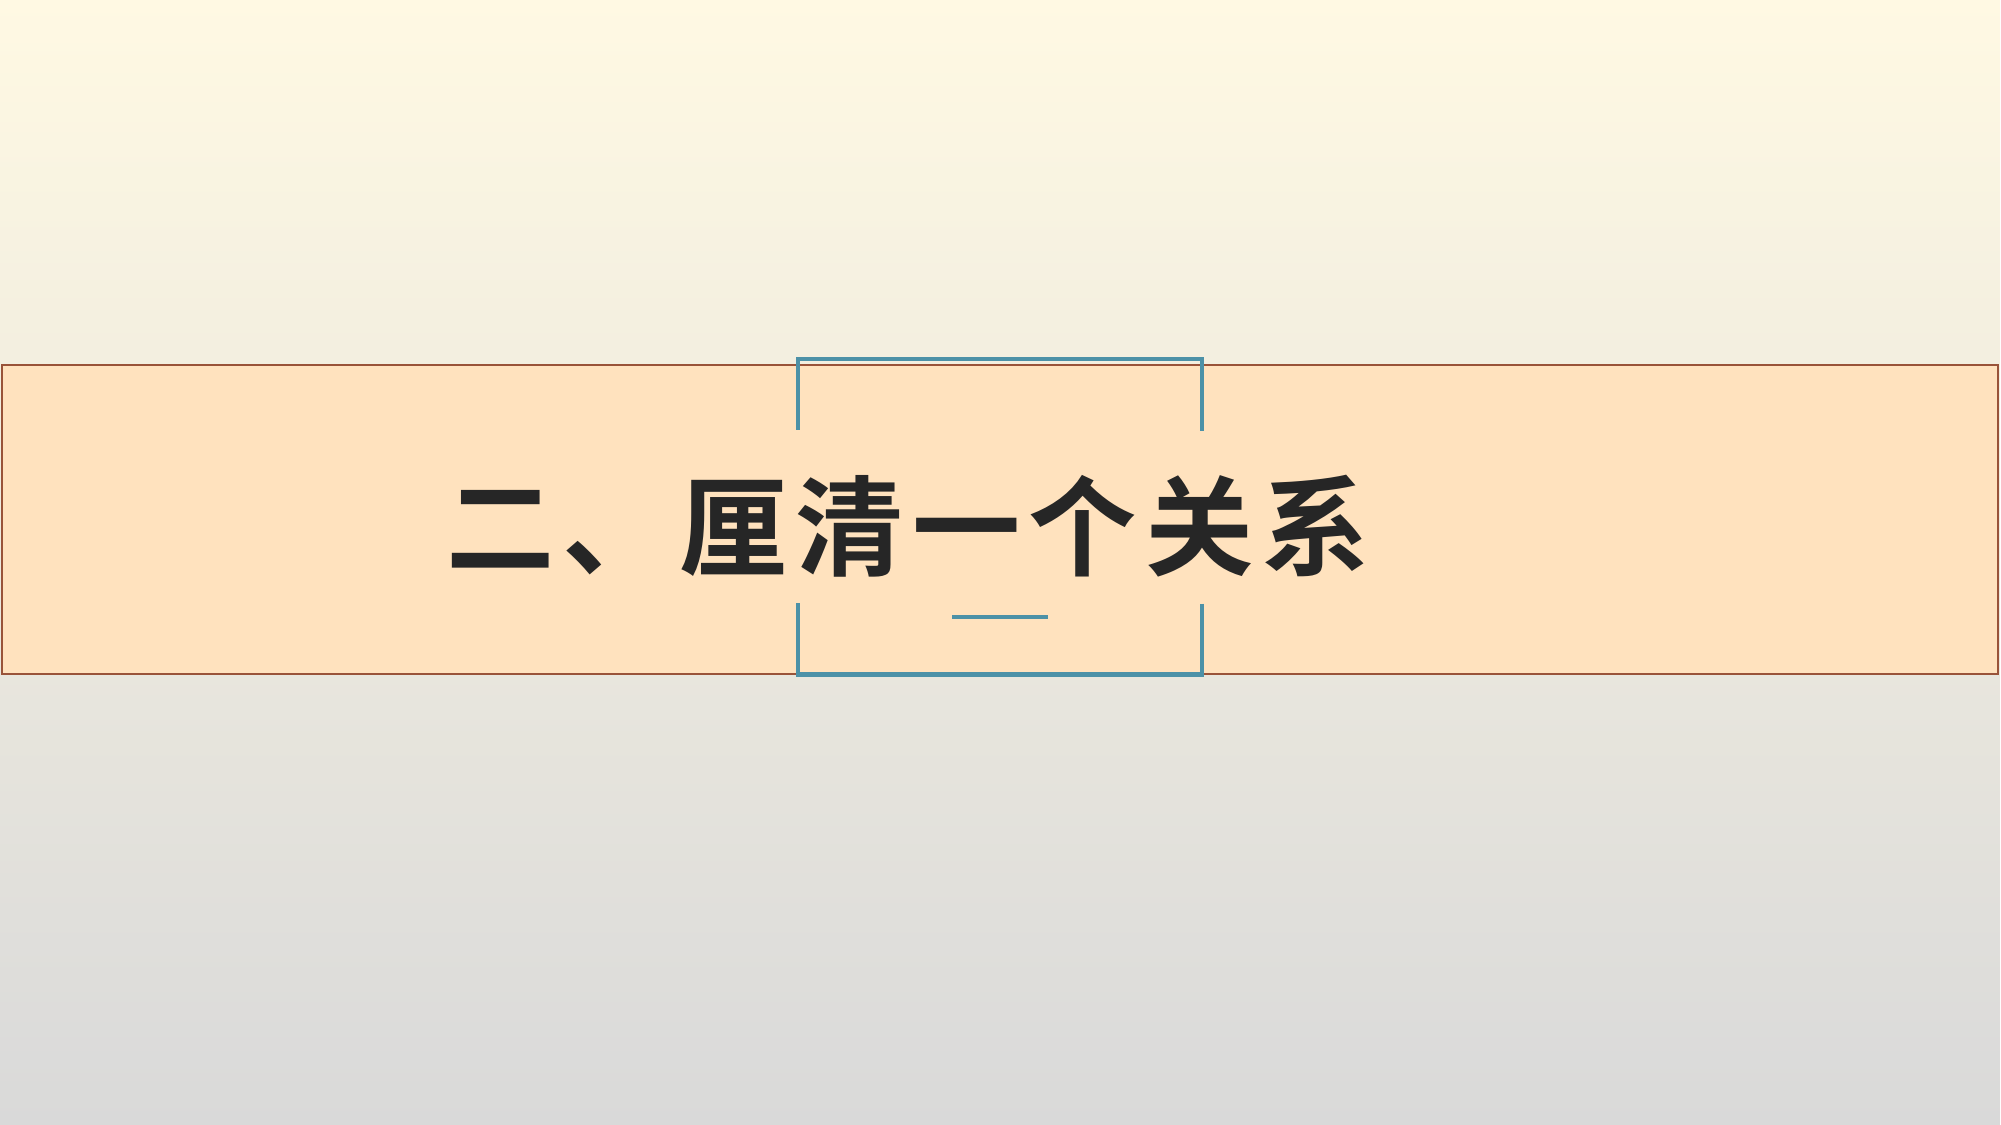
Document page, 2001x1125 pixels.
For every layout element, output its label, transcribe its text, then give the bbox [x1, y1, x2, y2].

text_box [797, 602, 1203, 676]
text_box [1, 364, 1999, 675]
text_box 二、厘清一个关系 [293, 430, 1524, 589]
text_box [797, 358, 1203, 430]
